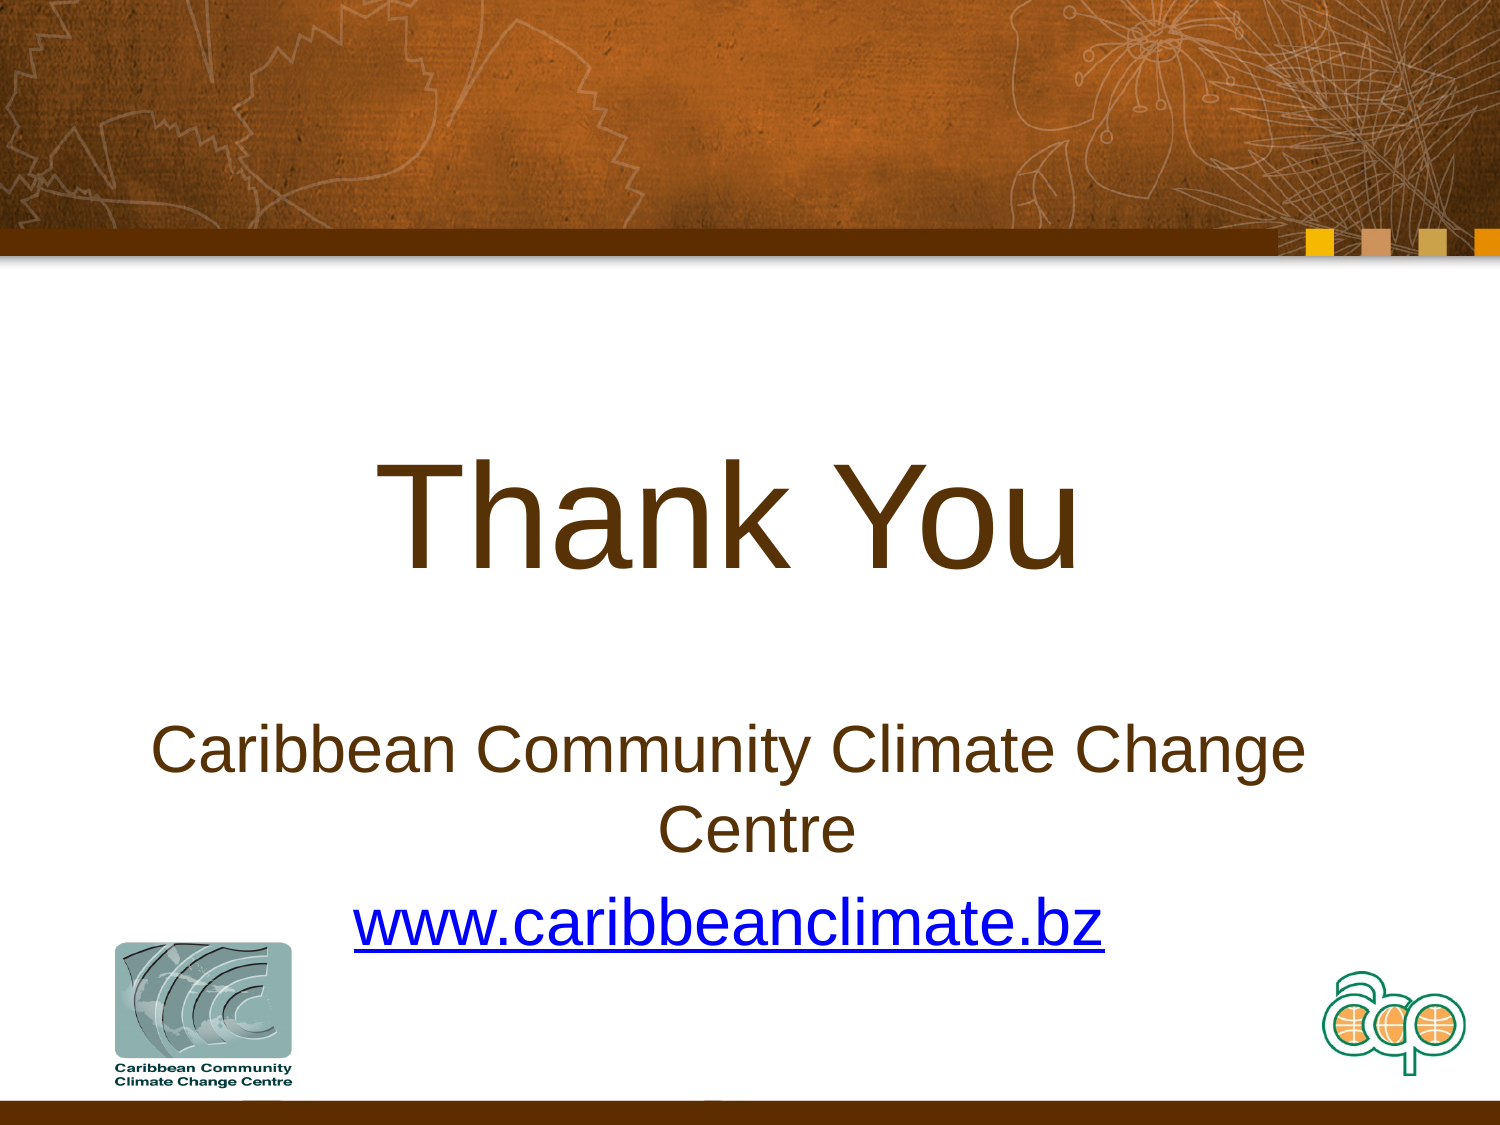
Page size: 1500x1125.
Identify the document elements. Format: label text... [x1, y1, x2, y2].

picture [0, 0, 1500, 1125]
list Thank You Caribbean Community Climate Change Centre www.caribbeanclimate.bz [29, 207, 1430, 996]
